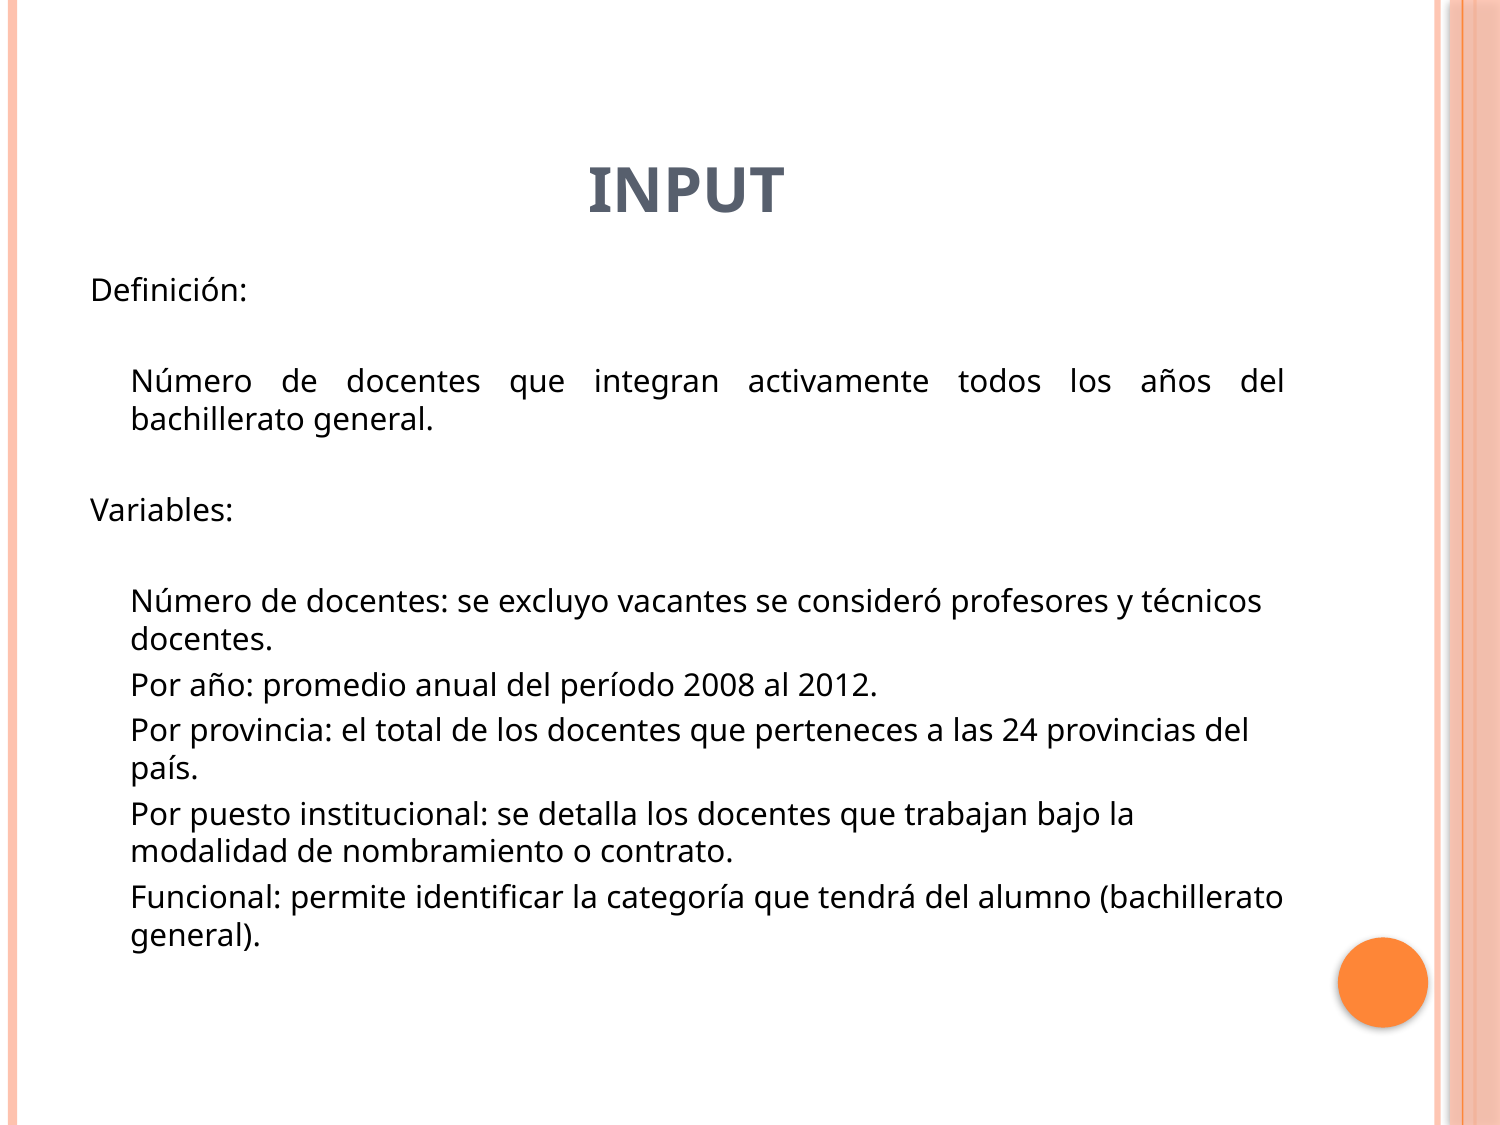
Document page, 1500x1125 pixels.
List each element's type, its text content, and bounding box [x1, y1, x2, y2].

list Definición: Número de docentes que integran activamente todos los años del bachillerato general. Variables: Número de docentes: se excluyo vacantes se consideró profesores y técnicos docentes. Por año: promedio anual del período 2008 al 2012. Por provincia: el total de los docentes que perteneces a las 24 provincias del país. Por puesto institucional: se detalla los docentes que trabajan bajo la modalidad de nombramiento o contrato. Funcional: permite identificar la categoría que tendrá del alumno (bachillerato general). [74, 262, 1301, 1063]
title input [75, 45, 1300, 233]
